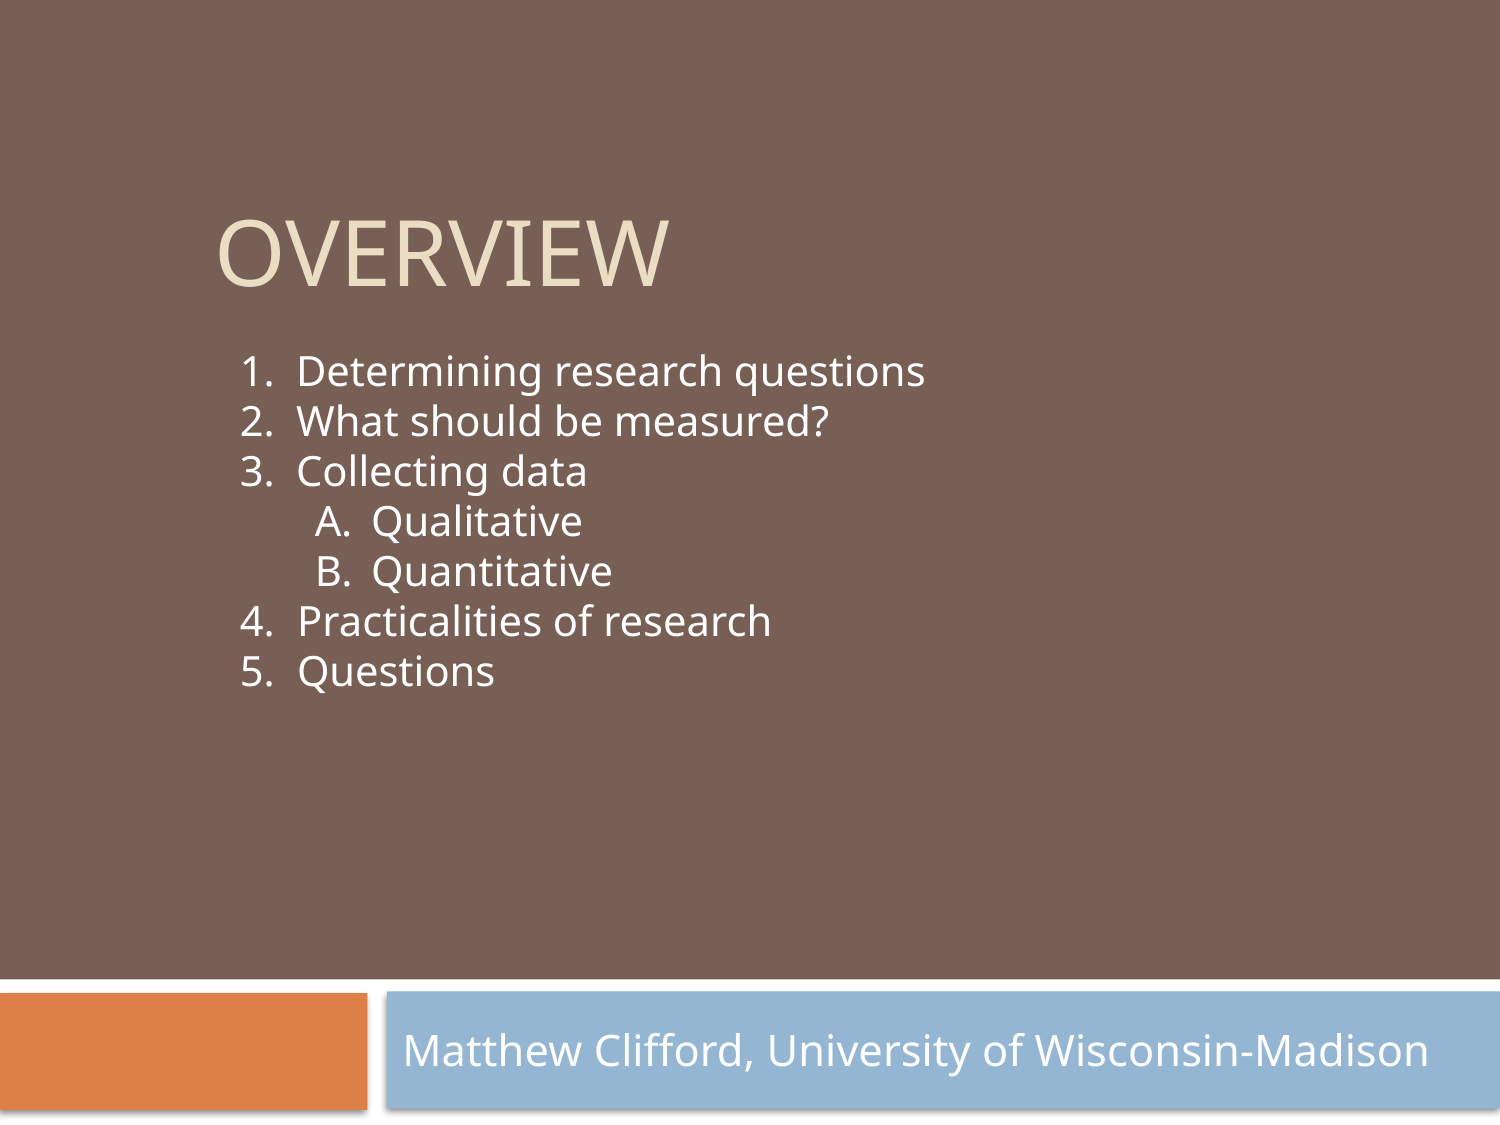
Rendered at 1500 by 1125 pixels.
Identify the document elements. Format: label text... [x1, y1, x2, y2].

subtitle Matthew Clifford, University of Wisconsin-Madison [387, 992, 1488, 1105]
title Overview [200, 174, 1263, 313]
text_box Determining research questions What should be measured? Collecting data Qualitative Quantitative Practicalities of research Questions [225, 337, 1175, 753]
